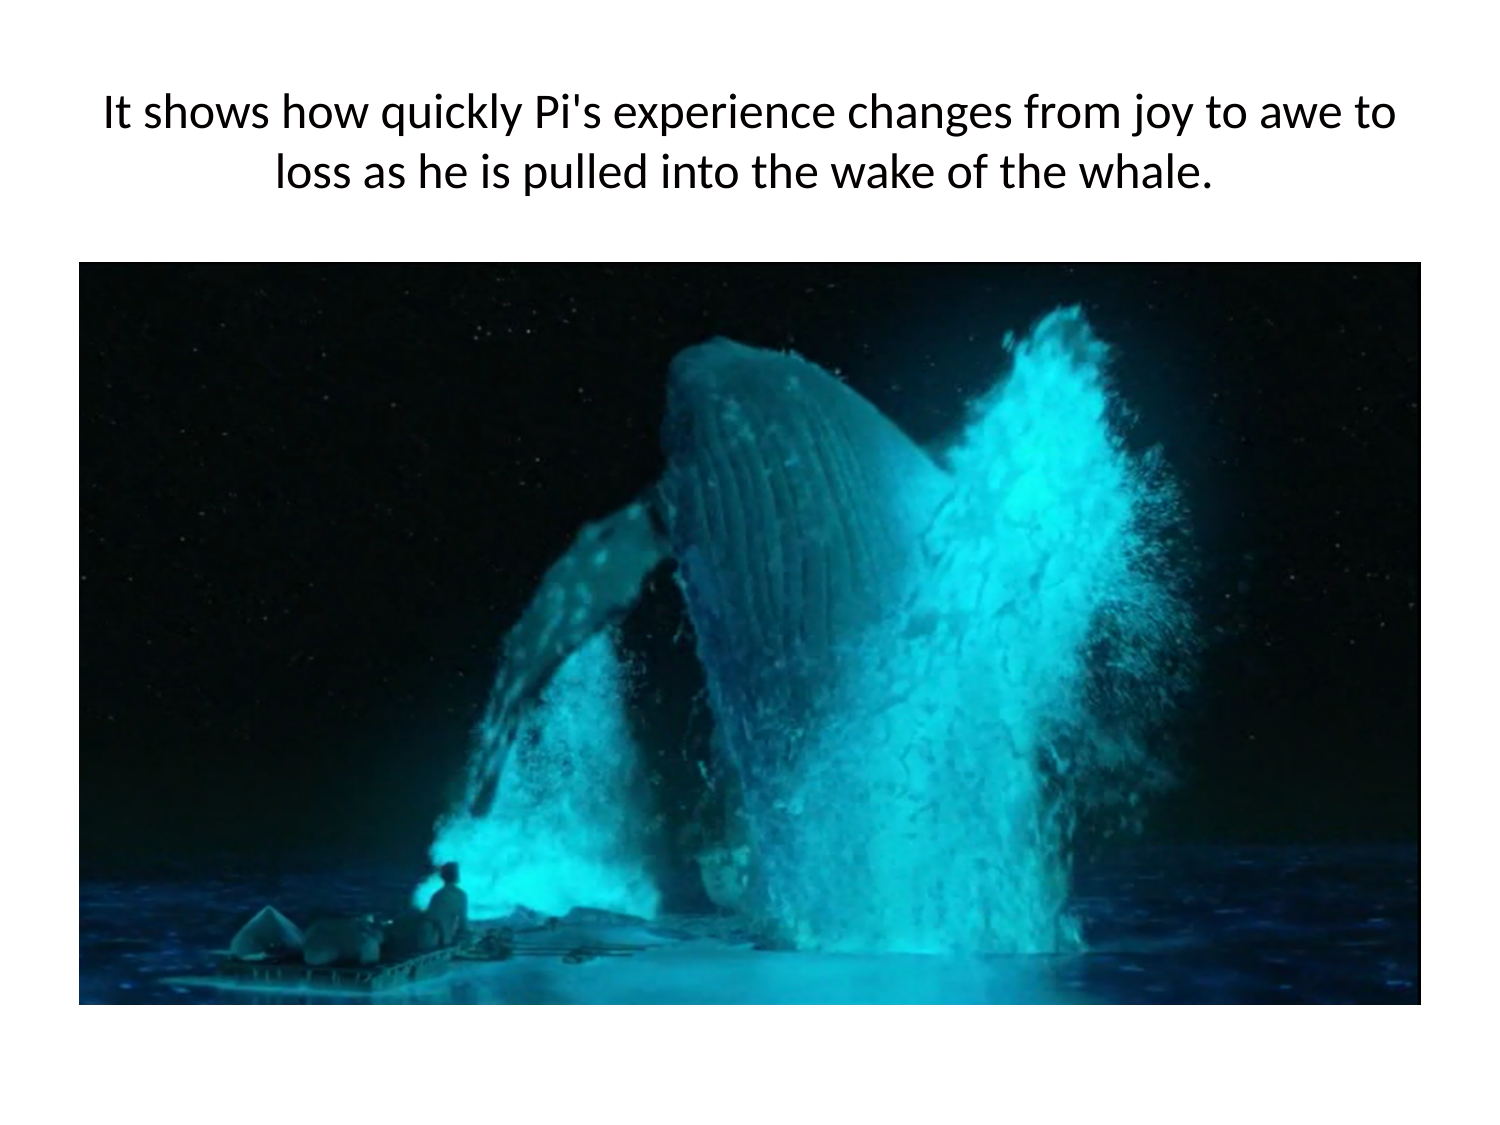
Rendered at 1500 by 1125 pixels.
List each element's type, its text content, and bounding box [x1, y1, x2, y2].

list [79, 262, 1421, 1006]
title It shows how quickly Pi's experience changes from joy to awe to loss as he is pulled into the wake of the whale. [75, 45, 1425, 233]
